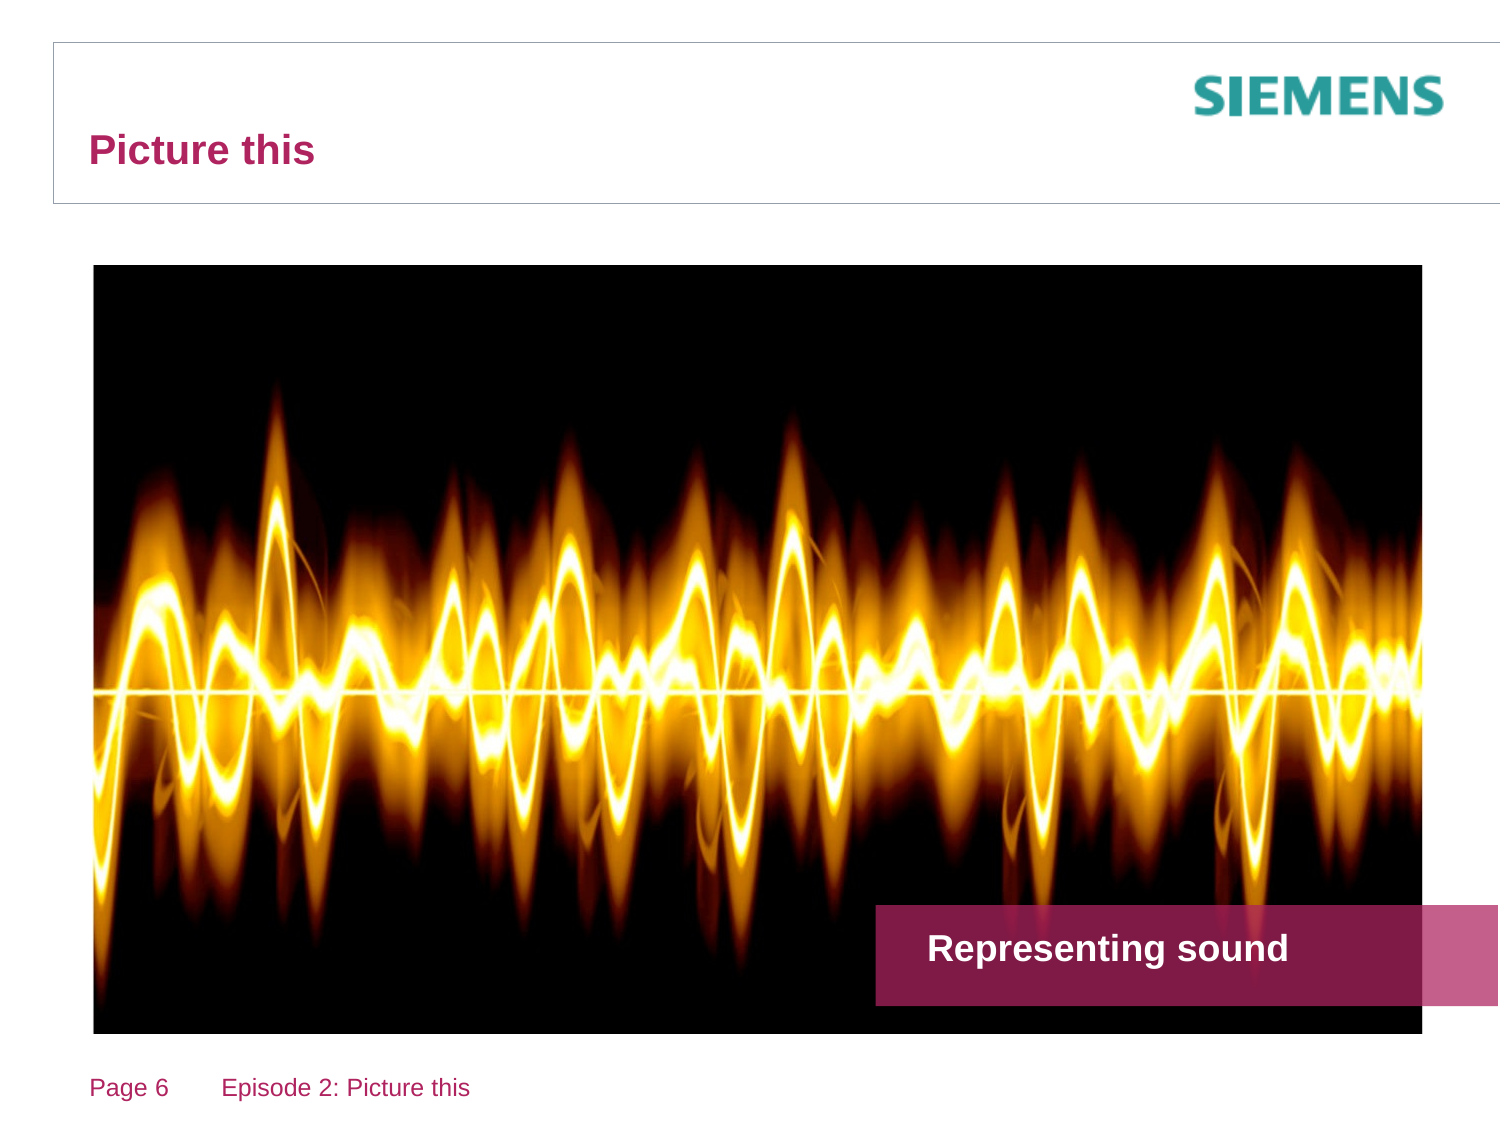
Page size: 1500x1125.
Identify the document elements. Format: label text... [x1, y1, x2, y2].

text_box Episode 2: Picture this [206, 1064, 801, 1125]
text_box [1446, 905, 1498, 1007]
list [88, 265, 1442, 1034]
picture [52, 42, 1500, 204]
slide_number Page 6 [74, 1064, 206, 1110]
